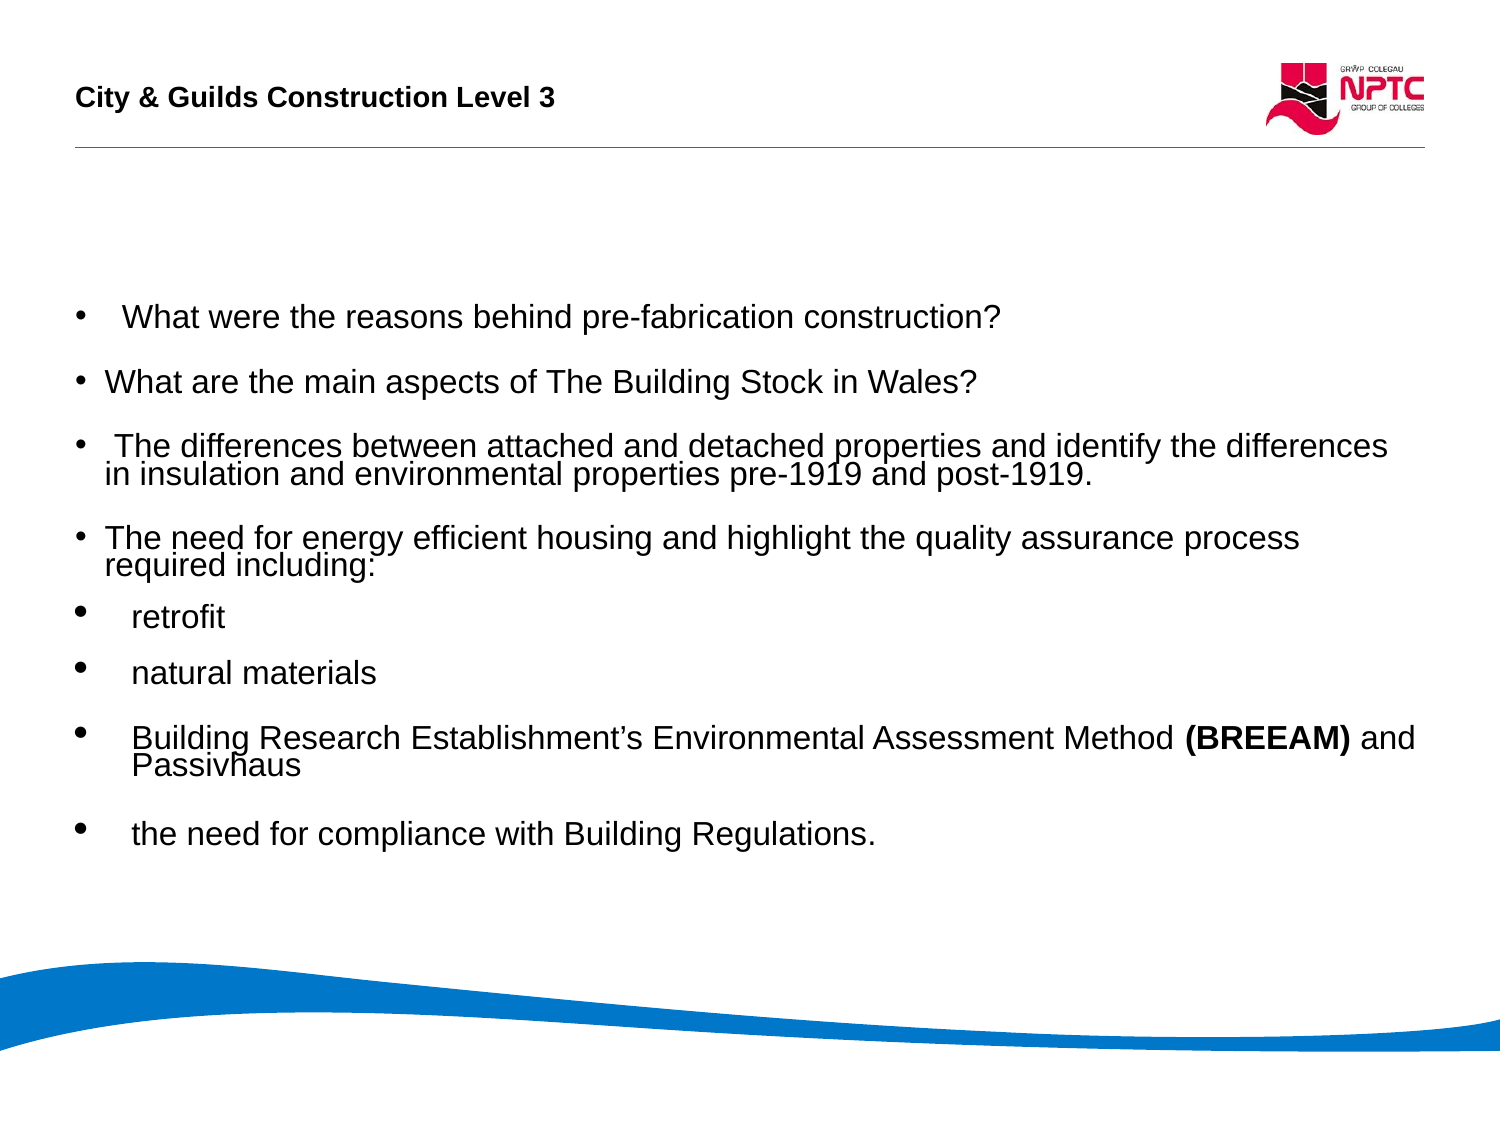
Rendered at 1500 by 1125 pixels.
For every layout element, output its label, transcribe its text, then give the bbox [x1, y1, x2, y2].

list What were the reasons behind pre-fabrication construction? What are the main aspects of The Building Stock in Wales? The differences between attached and detached properties and identify the differences in insulation and environmental properties pre-1919 and post-1919. The need for energy efficient housing and highlight the quality assurance process required including: retrofit natural materials Building Research Establishment’s Environmental Assessment Method (BREEAM) and Passivhaus the need for compliance with Building Regulations. [74, 243, 1426, 929]
picture [1266, 63, 1424, 135]
